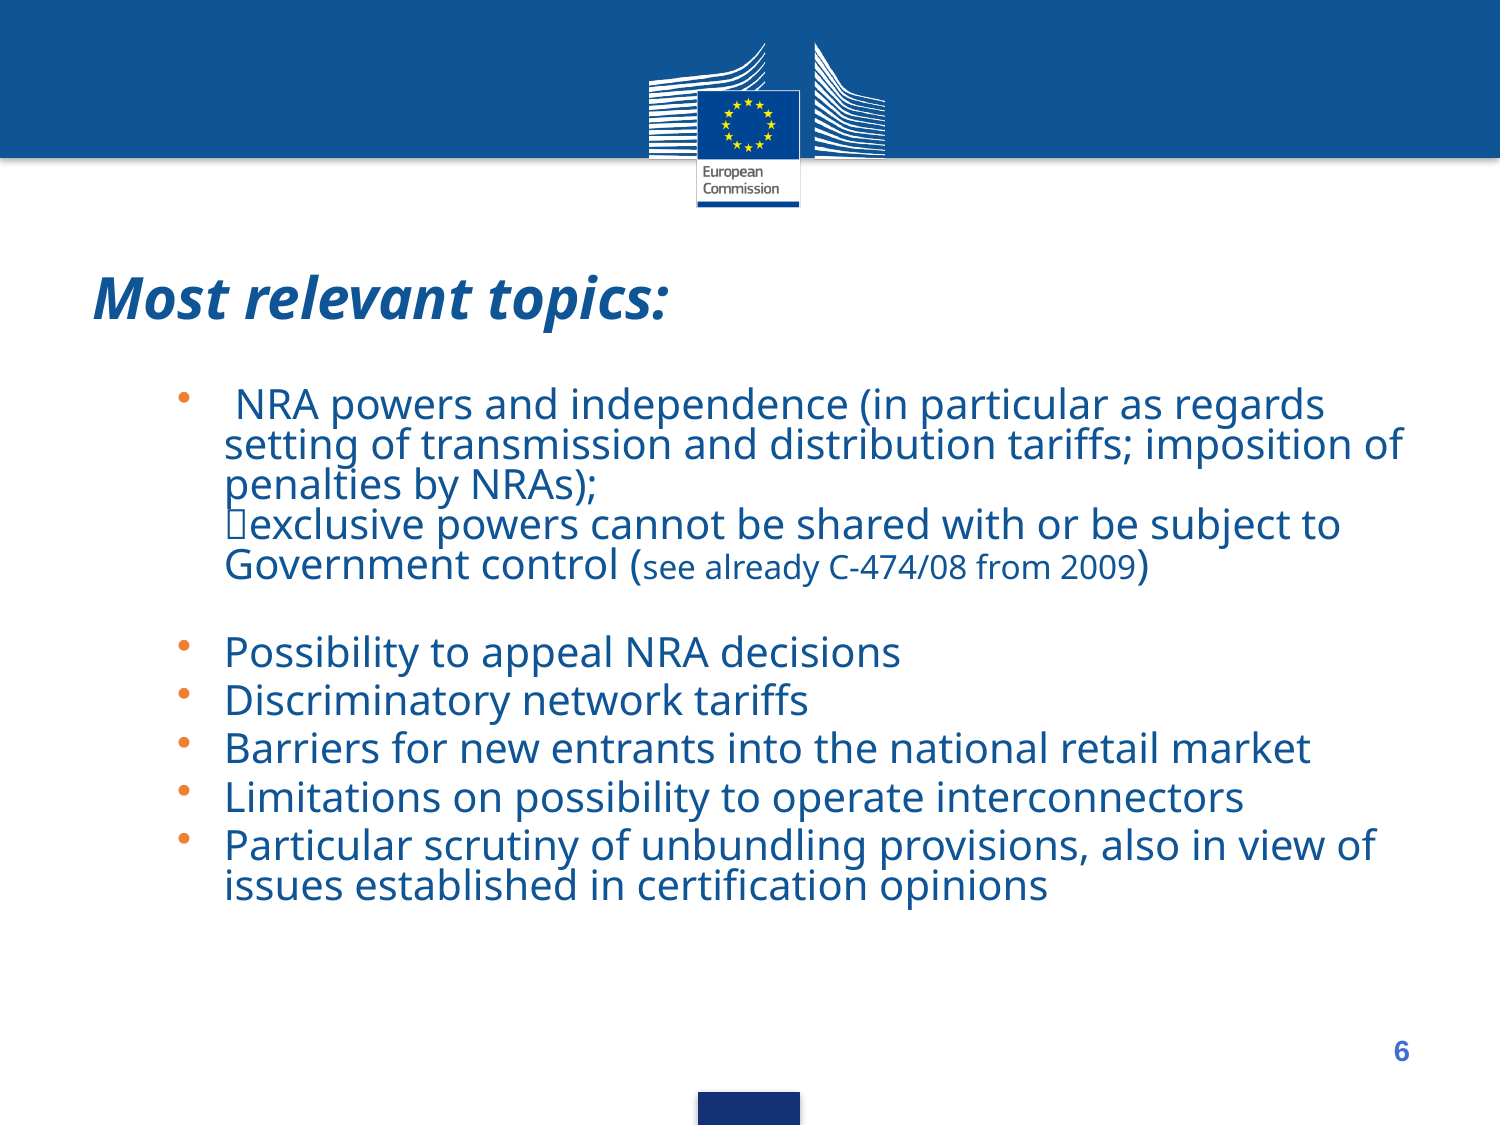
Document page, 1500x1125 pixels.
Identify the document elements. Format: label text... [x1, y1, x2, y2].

slide_number 6 [1074, 1024, 1425, 1103]
list Most relevant topics: NRA powers and independence (in particular as regards setting of transmission and distribution tariffs; imposition of penalties by NRAs); exclusive powers cannot be shared with or be subject to Government control (see already C-474/08 from 2009) Possibility to appeal NRA decisions Discriminatory network tariffs Barriers for new entrants into the national retail market Limitations on possibility to operate interconnectors Particular scrutiny of unbundling provisions, also in view of issues established in certification opinions [75, 267, 1425, 988]
picture [649, 42, 885, 208]
